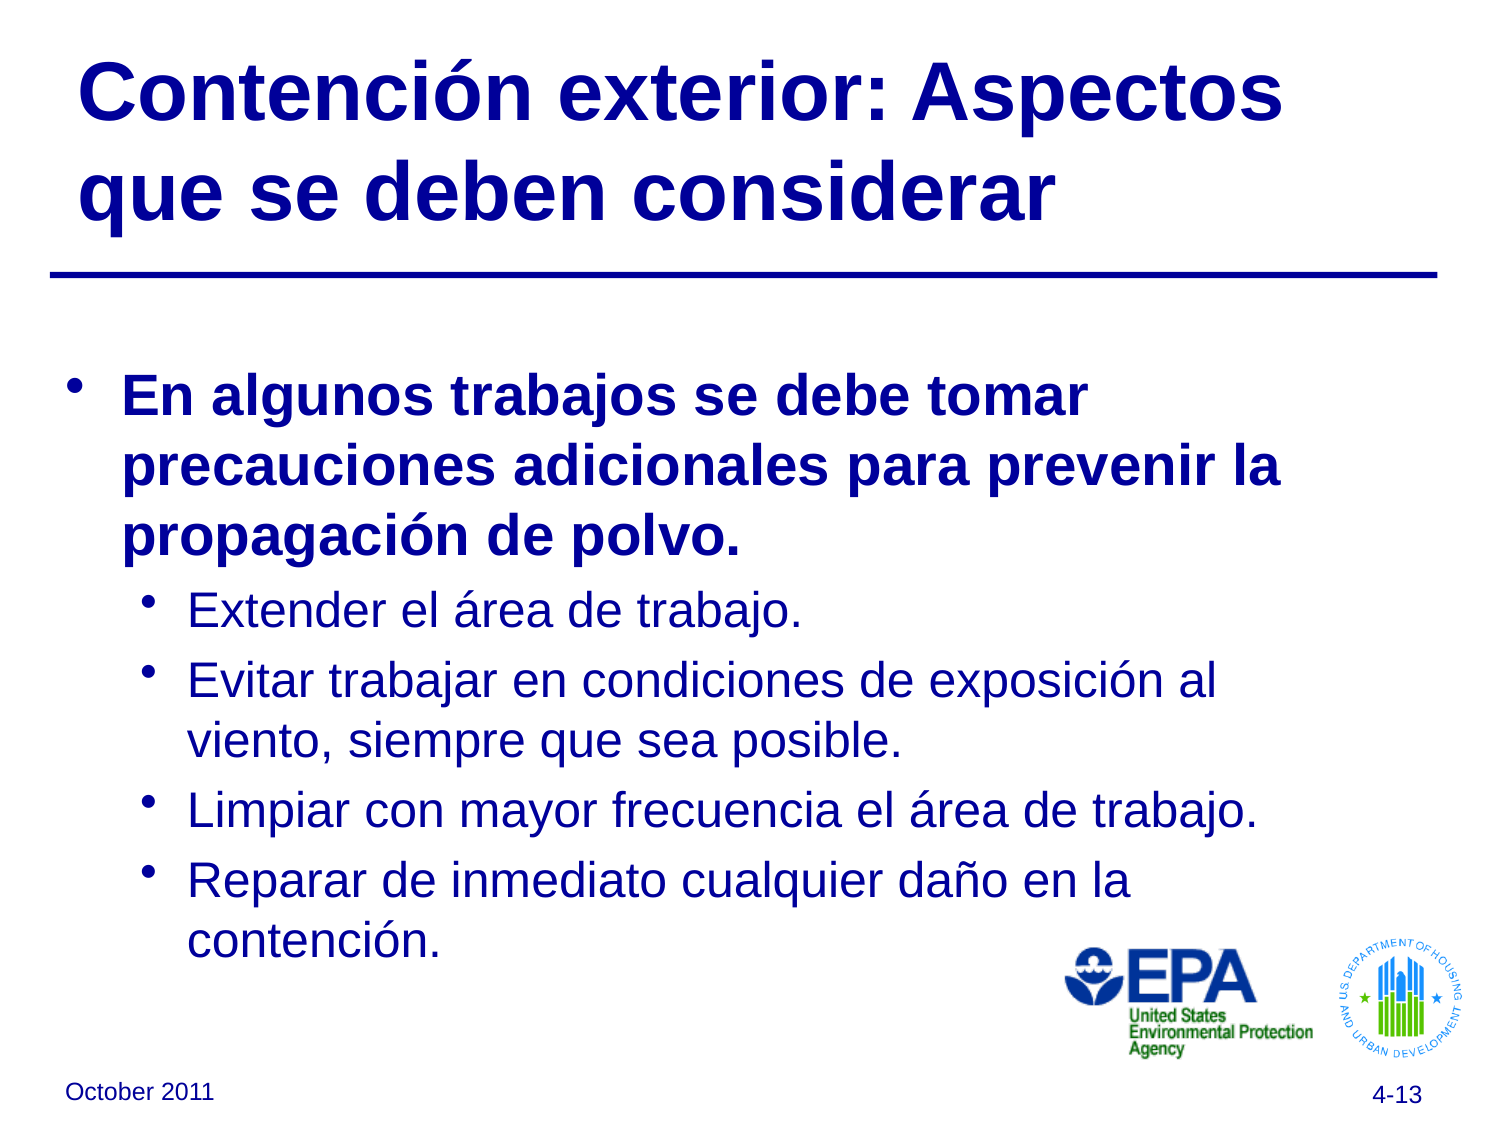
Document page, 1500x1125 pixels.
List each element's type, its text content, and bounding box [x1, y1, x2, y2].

picture [1062, 1026, 1319, 1064]
picture [1337, 937, 1463, 1059]
title Contención exterior: Aspectos que se deben considerar [61, 111, 1438, 263]
list En algunos trabajos se debe tomar precauciones adicionales para prevenir la propagación de polvo. Extender el área de trabajo. Evitar trabajar en condiciones de exposición al viento, siempre que sea posible. Limpiar con mayor frecuencia el área de trabajo. Reparar de inmediato cualquier daño en la contención. [49, 349, 1326, 1026]
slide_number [49, 1049, 363, 1125]
slide_number 4-13 [1124, 1049, 1438, 1125]
